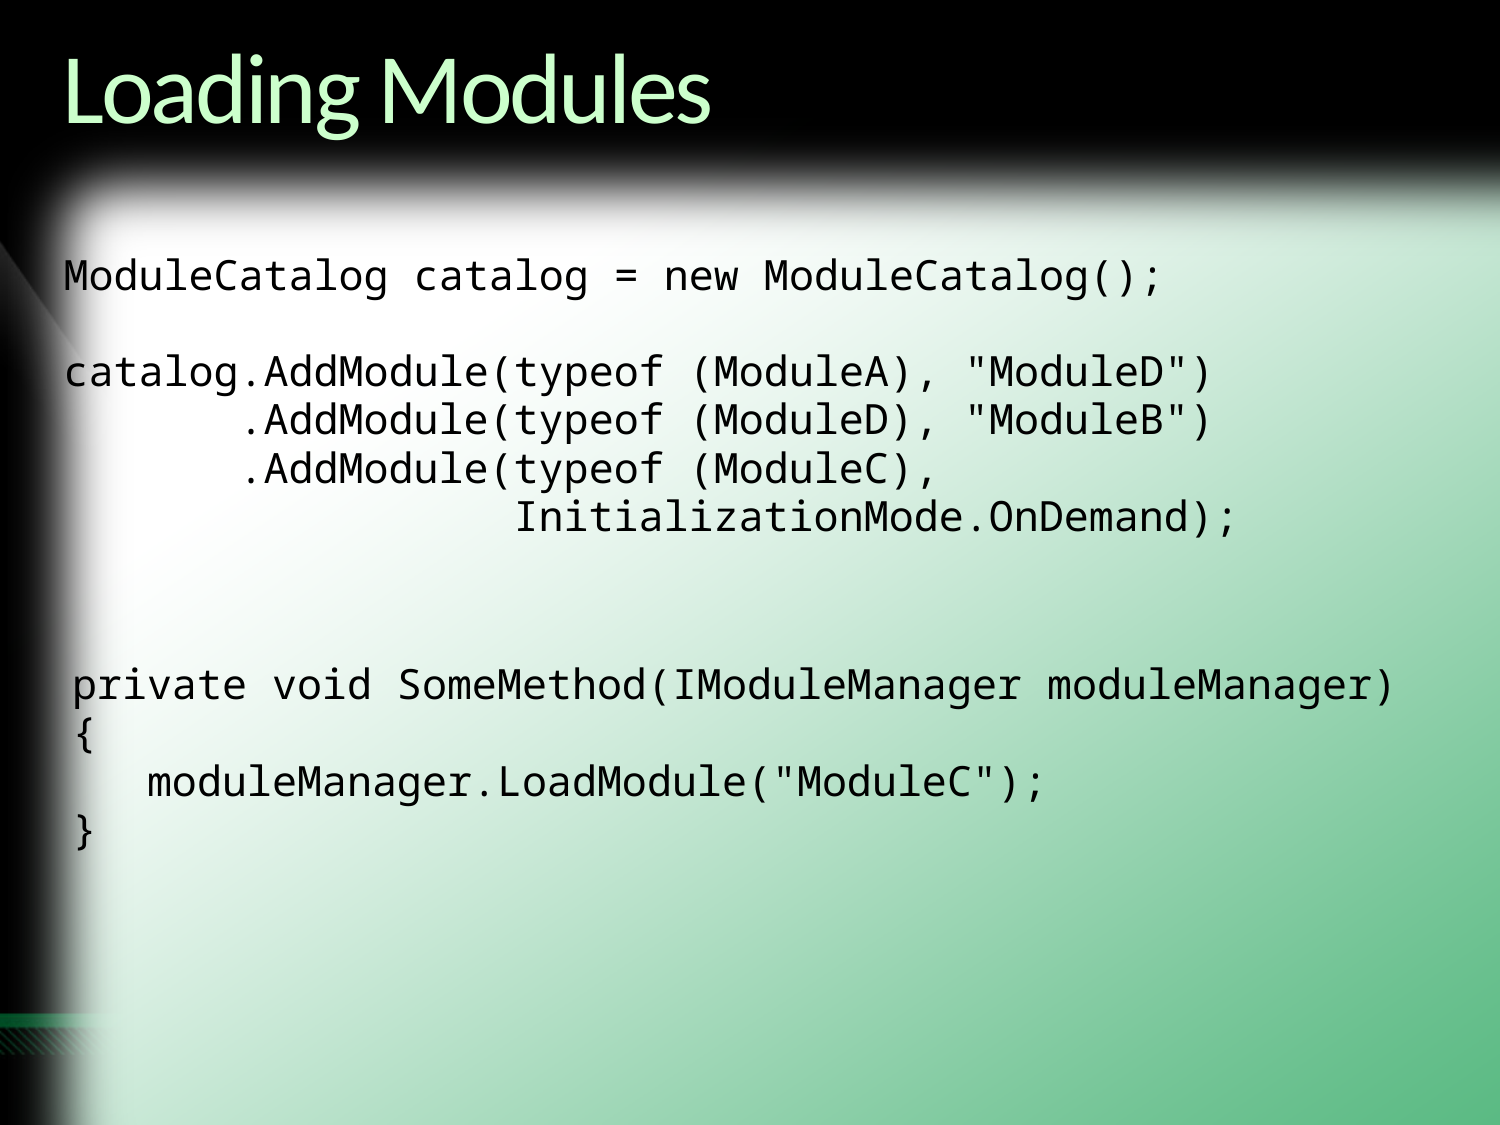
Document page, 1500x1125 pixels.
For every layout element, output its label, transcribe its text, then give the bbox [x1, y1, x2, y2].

text_box private void SomeMethod(IModuleManager moduleManager) { moduleManager.LoadModule("ModuleC"); } [72, 667, 1442, 947]
title Loading Modules [62, 37, 1438, 147]
list ModuleCatalog catalog = new ModuleCatalog(); catalog.AddModule(typeof (ModuleA), "ModuleD") .AddModule(typeof (ModuleD), "ModuleB") .AddModule(typeof (ModuleC), InitializationMode.OnDemand); [63, 257, 1433, 537]
picture [0, 0, 1500, 1125]
